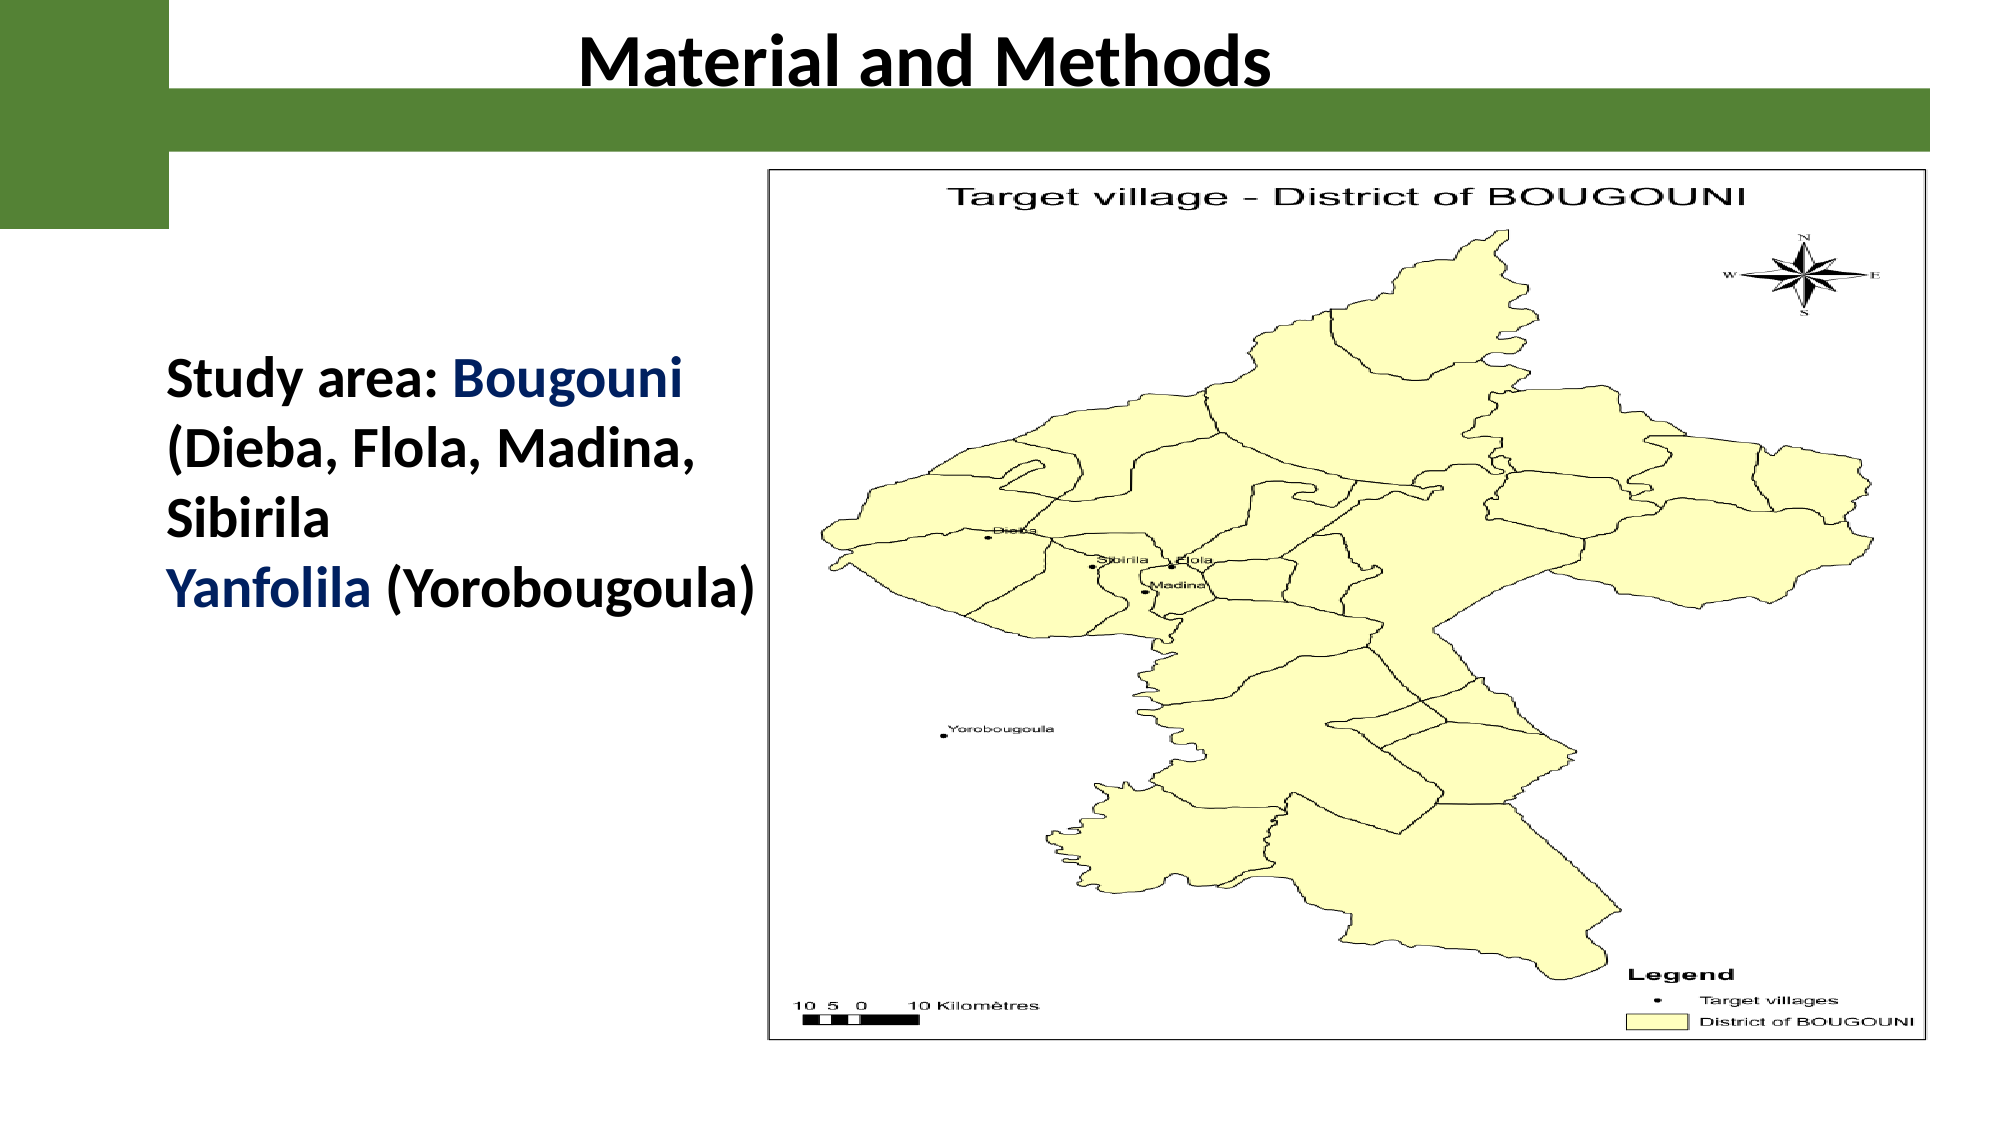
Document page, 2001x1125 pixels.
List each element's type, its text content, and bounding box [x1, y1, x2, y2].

text_box [0, 0, 169, 229]
text_box Material and Methods [297, 4, 1553, 109]
text_box Study area: Bougouni (Dieba, Flola, Madina, Sibirila Yanfolila (Yorobougoula) [151, 331, 766, 627]
text_box [169, 88, 1930, 152]
picture [766, 167, 1930, 1041]
